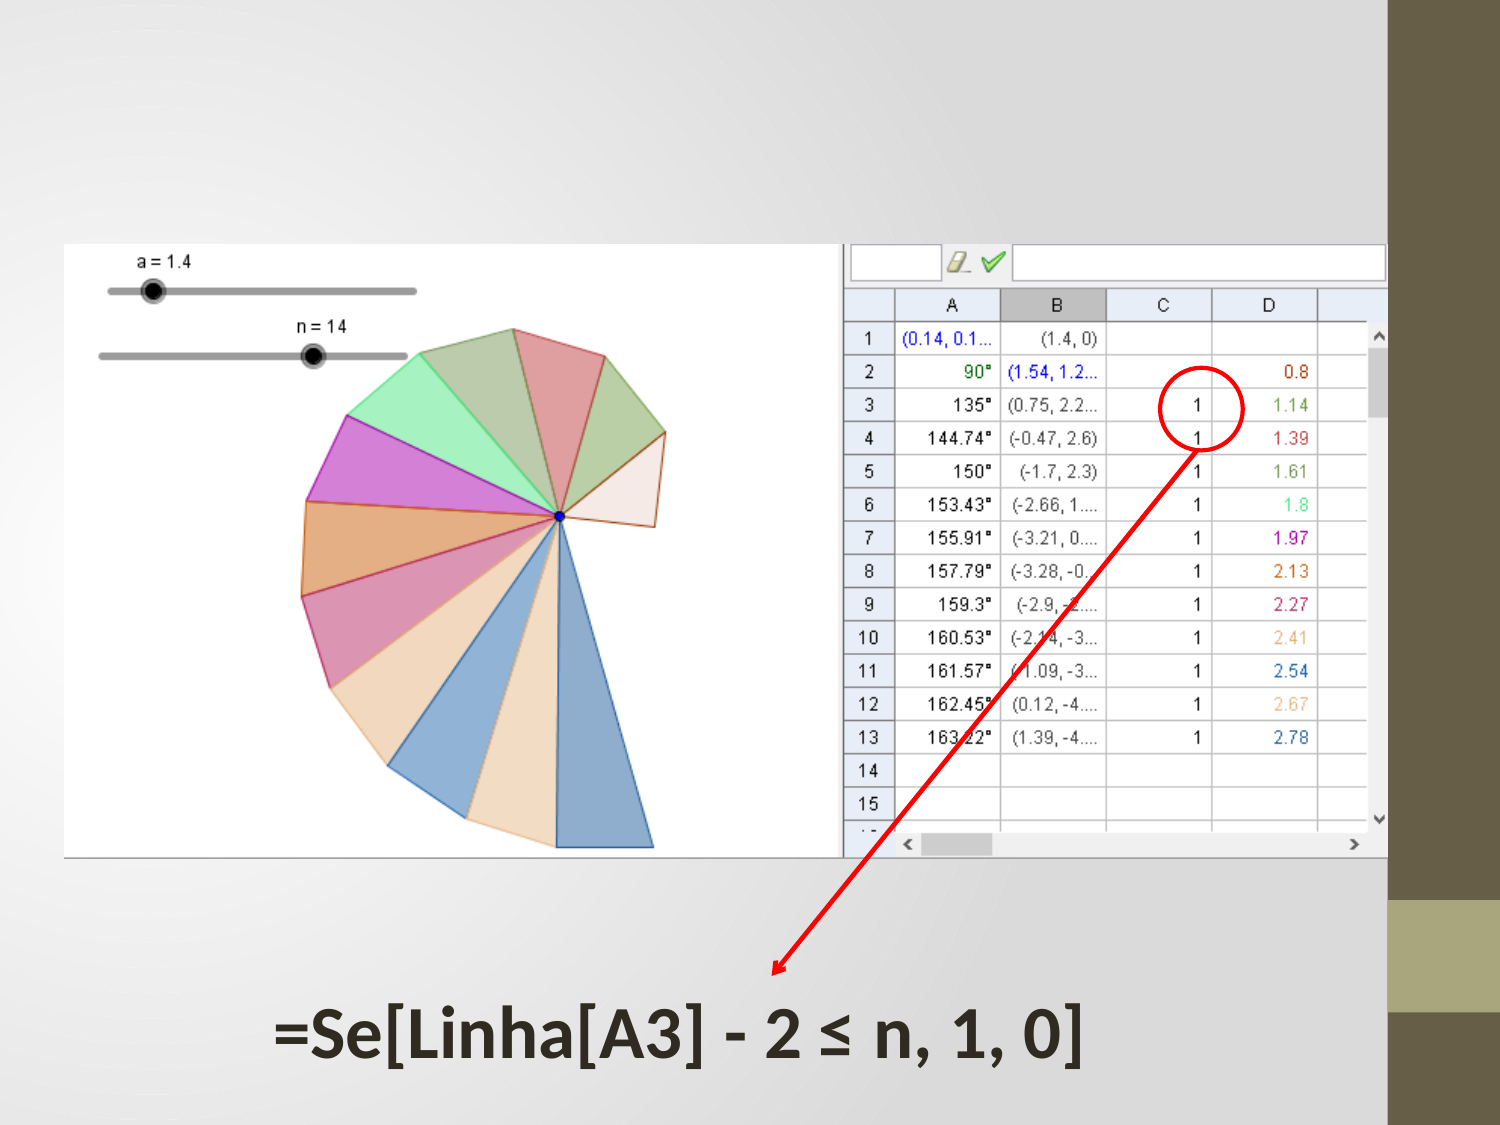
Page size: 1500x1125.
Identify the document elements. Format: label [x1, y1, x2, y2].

picture [64, 244, 1389, 860]
text_box [253, 367, 1244, 1083]
